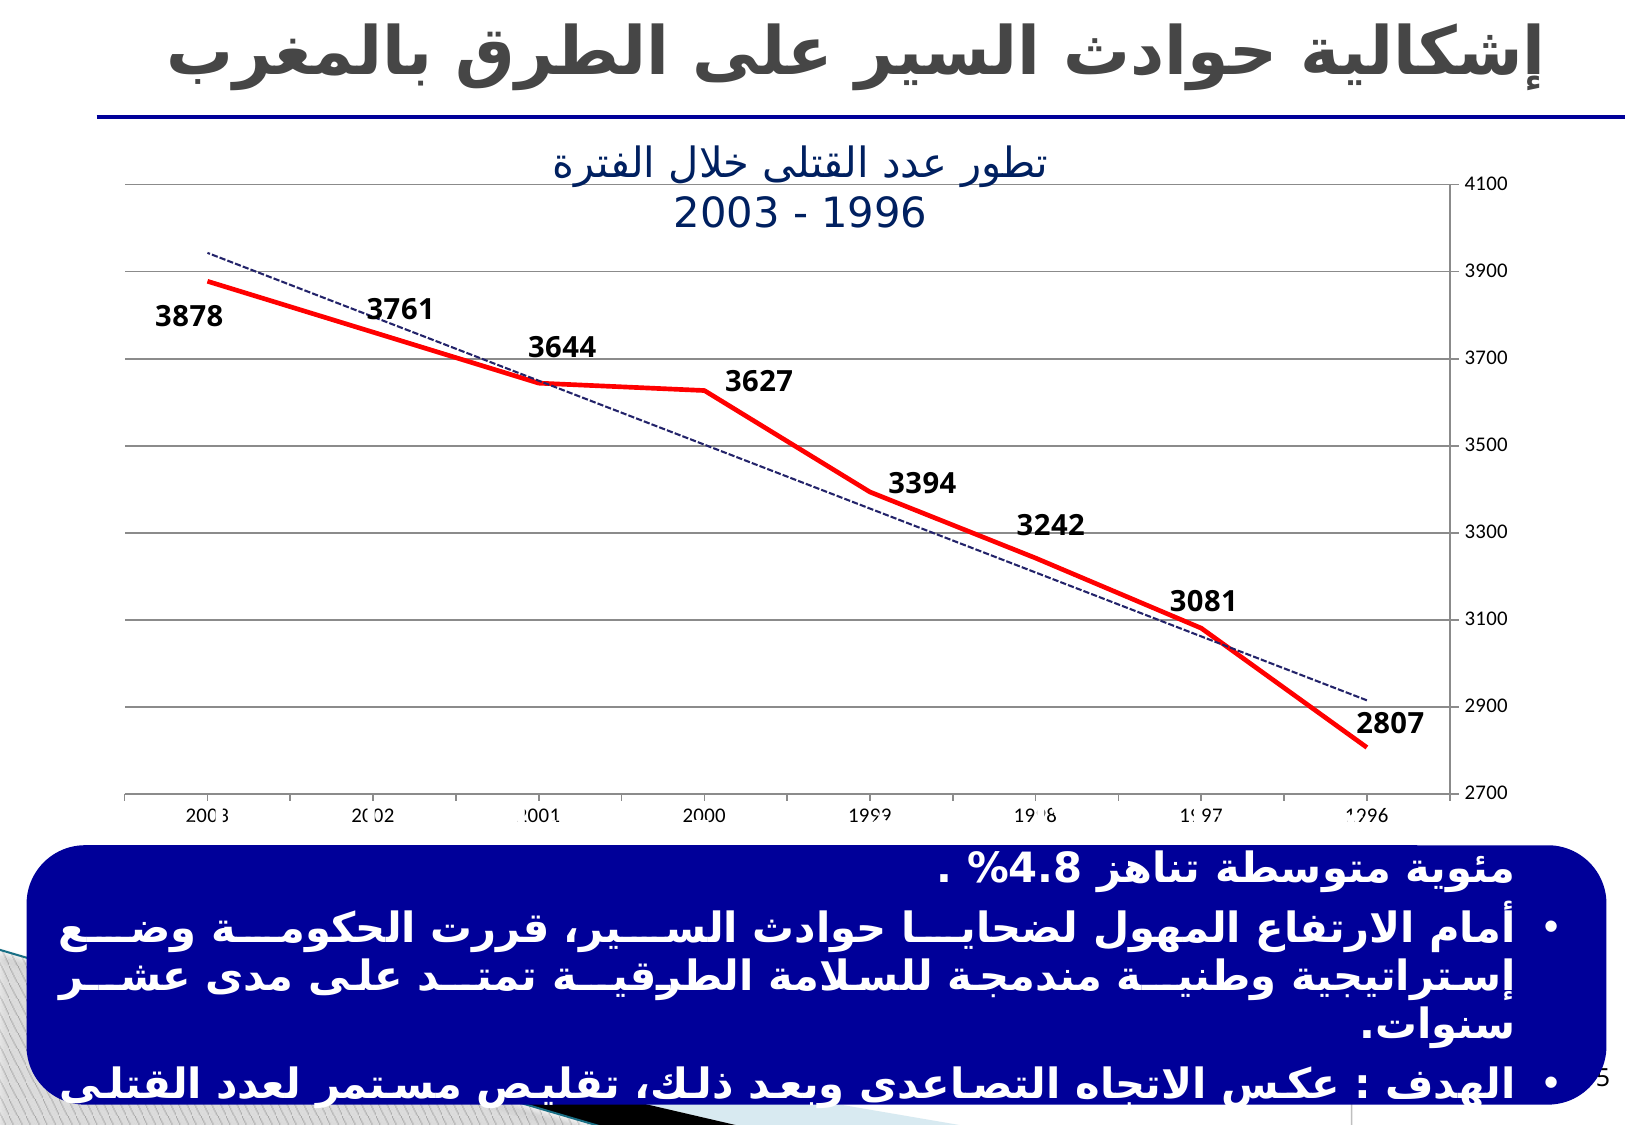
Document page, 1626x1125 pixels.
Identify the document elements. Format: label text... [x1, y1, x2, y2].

chart [95, 160, 1538, 841]
text_box سجل عدد القتلى خلال الفترة 1996 – 2003، ارتفاعا سنويا بنسبة مئوية متوسطة تناهز 4.8% . أمام الارتفاع المهول لضحايا حوادث السير، قررت الحكومة وضع إستراتيجية وطنيــة مندمجة للسلامة الطرقيــة تمتــد على مدى عشــر سنوات. الهدف : عكس الاتجاه التصاعدي وبعد ذلك، تقليص مستمر لعدد القتلى والمصابين بجروح خطيرة [27, 845, 1606, 1104]
text_box تطور عدد القتلى خلال الفترة 1996 - 2003 [507, 128, 1094, 160]
slide_number 5 [1563, 1042, 1625, 1103]
title إشكالية حوادث السير على الطرق بالمغرب [100, 0, 1581, 96]
